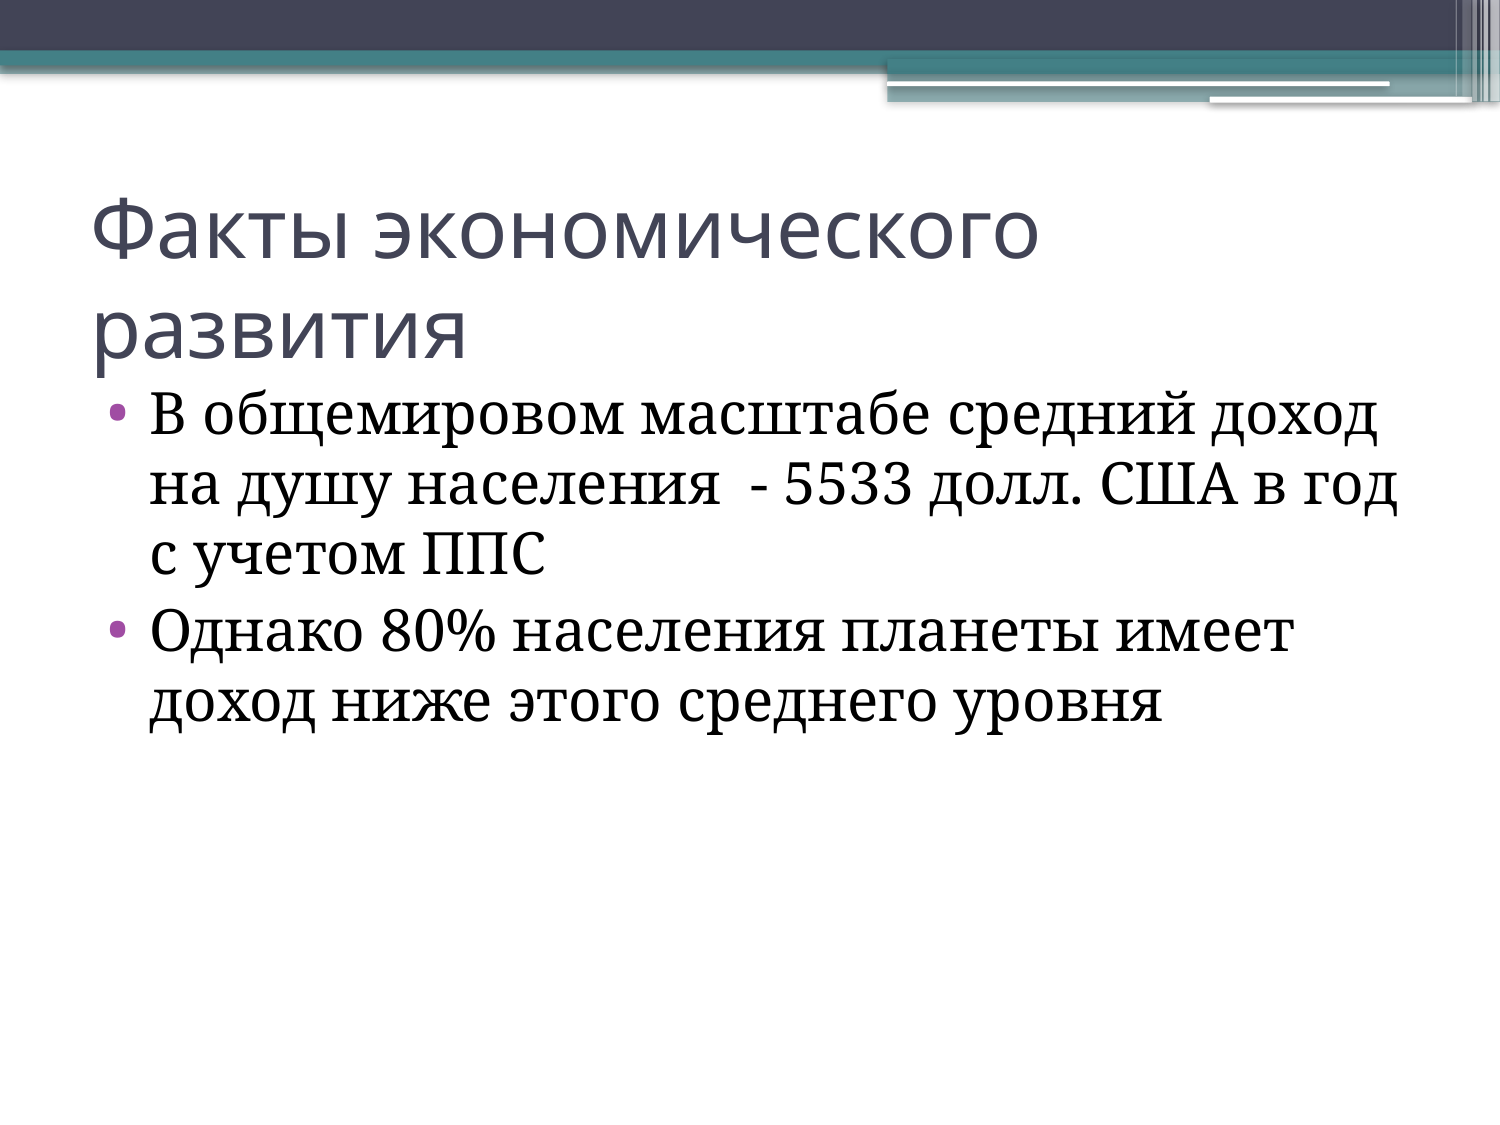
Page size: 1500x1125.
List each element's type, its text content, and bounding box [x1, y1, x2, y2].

list В общемировом масштабе средний доход на душу населения - 5533 долл. США в год с учетом ППС Однако 80% населения планеты имеет доход ниже этого среднего уровня [74, 368, 1426, 1079]
title Факты экономического развития [74, 187, 1426, 363]
